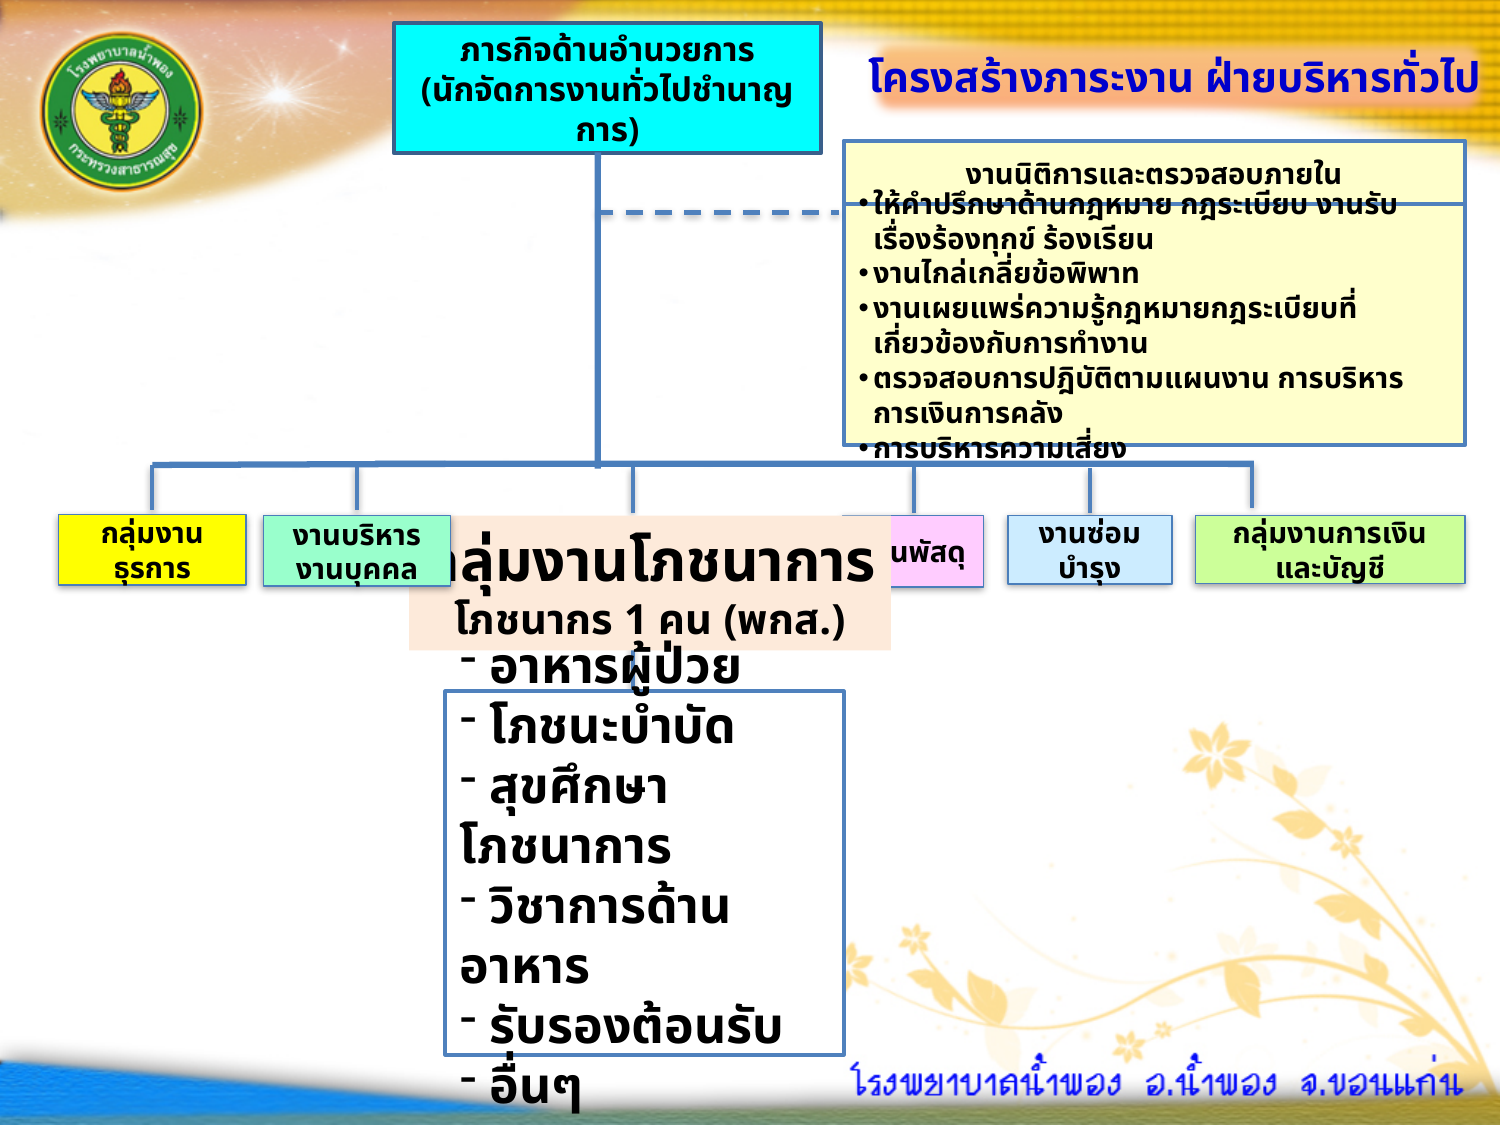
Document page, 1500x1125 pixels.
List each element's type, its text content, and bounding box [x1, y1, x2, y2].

text_box ภารกิจด้านอำนวยการ (นักจัดการงานทั่วไปชำนาญการ) [392, 21, 823, 155]
text_box งานบริหาร งานบุคคล [263, 515, 451, 587]
text_box โครงสร้างภาระงาน ฝ่ายบริหารทั่วไป [853, 43, 1496, 109]
text_box อาหารผู้ป่วย โภชนะบำบัด สุขศึกษาโภชนาการ วิชาการด้านอาหาร รับรองต้อนรับ อื่นๆ [443, 689, 846, 1057]
text_box กลุ่มงานโภชนาการ โภชนากร 1 คน (พกส.) [409, 515, 891, 651]
text_box งานพัสดุ [891, 515, 984, 588]
picture [0, 0, 1500, 1125]
text_box กลุ่มงานการเงินและบัญชี [1195, 515, 1466, 584]
text_box งานซ่อมบำรุง [1007, 515, 1173, 585]
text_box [843, 140, 1466, 446]
text_box กลุ่มงานธุรการ [58, 514, 247, 586]
